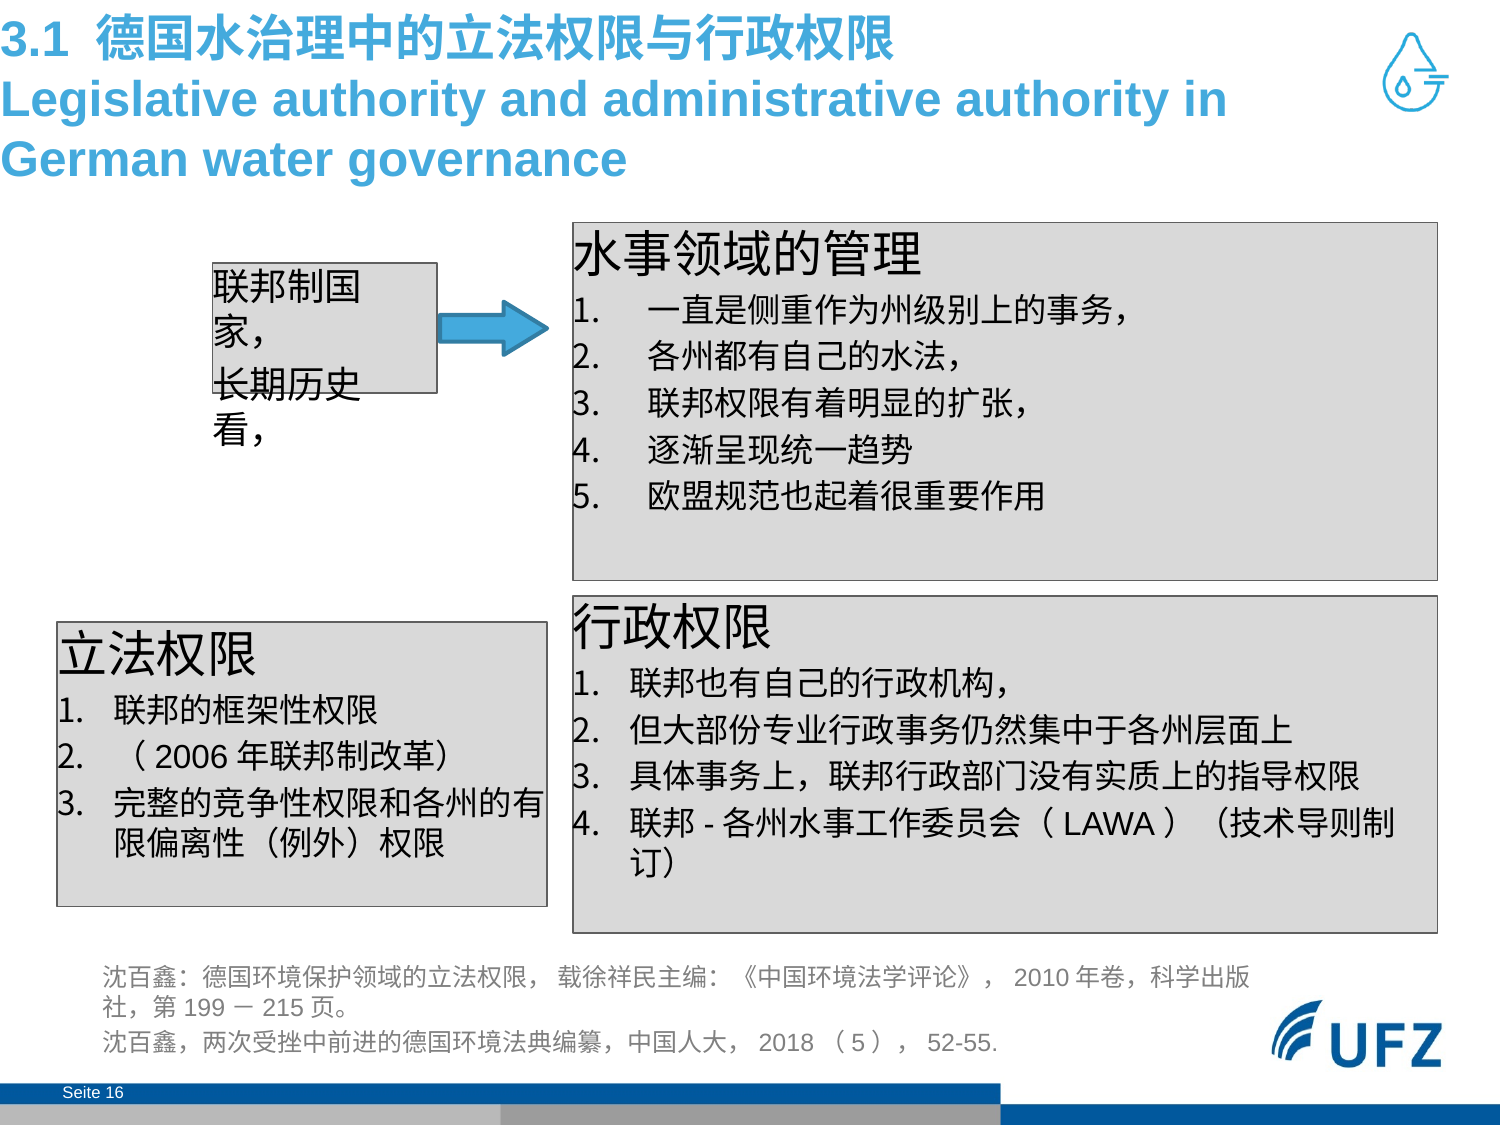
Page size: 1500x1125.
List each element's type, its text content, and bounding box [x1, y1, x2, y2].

text_box 联邦制国家， 长期历史看， [212, 263, 437, 394]
picture [0, 810, 1500, 1125]
text_box [437, 299, 550, 357]
title 3.1 德国水治理中的立法权限与行政权限 Legislative authority and administrative authority in German water governance [0, 6, 1341, 189]
text_box 行政权限 联邦也有自己的行政机构， 但大部份专业行政事务仍然集中于各州层面上 具体事务上，联邦行政部门没有实质上的指导权限 联邦-各州水事工作委员会（LAWA）（技术导则制订） [572, 595, 1438, 934]
picture [1327, 0, 1500, 161]
slide_number Seite 16 [62, 1082, 375, 1112]
text_box 沈百鑫：德国环境保护领域的立法权限， 载徐祥民主编：《中国环境法学评论》，2010年卷，科学出版社，第199－215页。 沈百鑫，两次受挫中前进的德国环境法典编纂，中国人大，2018（5），52-55. [87, 954, 1281, 1064]
text_box 水事领域的管理 一直是侧重作为州级别上的事务， 各州都有自己的水法， 联邦权限有着明显的扩张， 逐渐呈现统一趋势 欧盟规范也起着很重要作用 [572, 222, 1438, 581]
text_box 立法权限 联邦的框架性权限 （2006年联邦制改革） 完整的竞争性权限和各州的有限偏离性（例外）权限 [57, 622, 548, 907]
